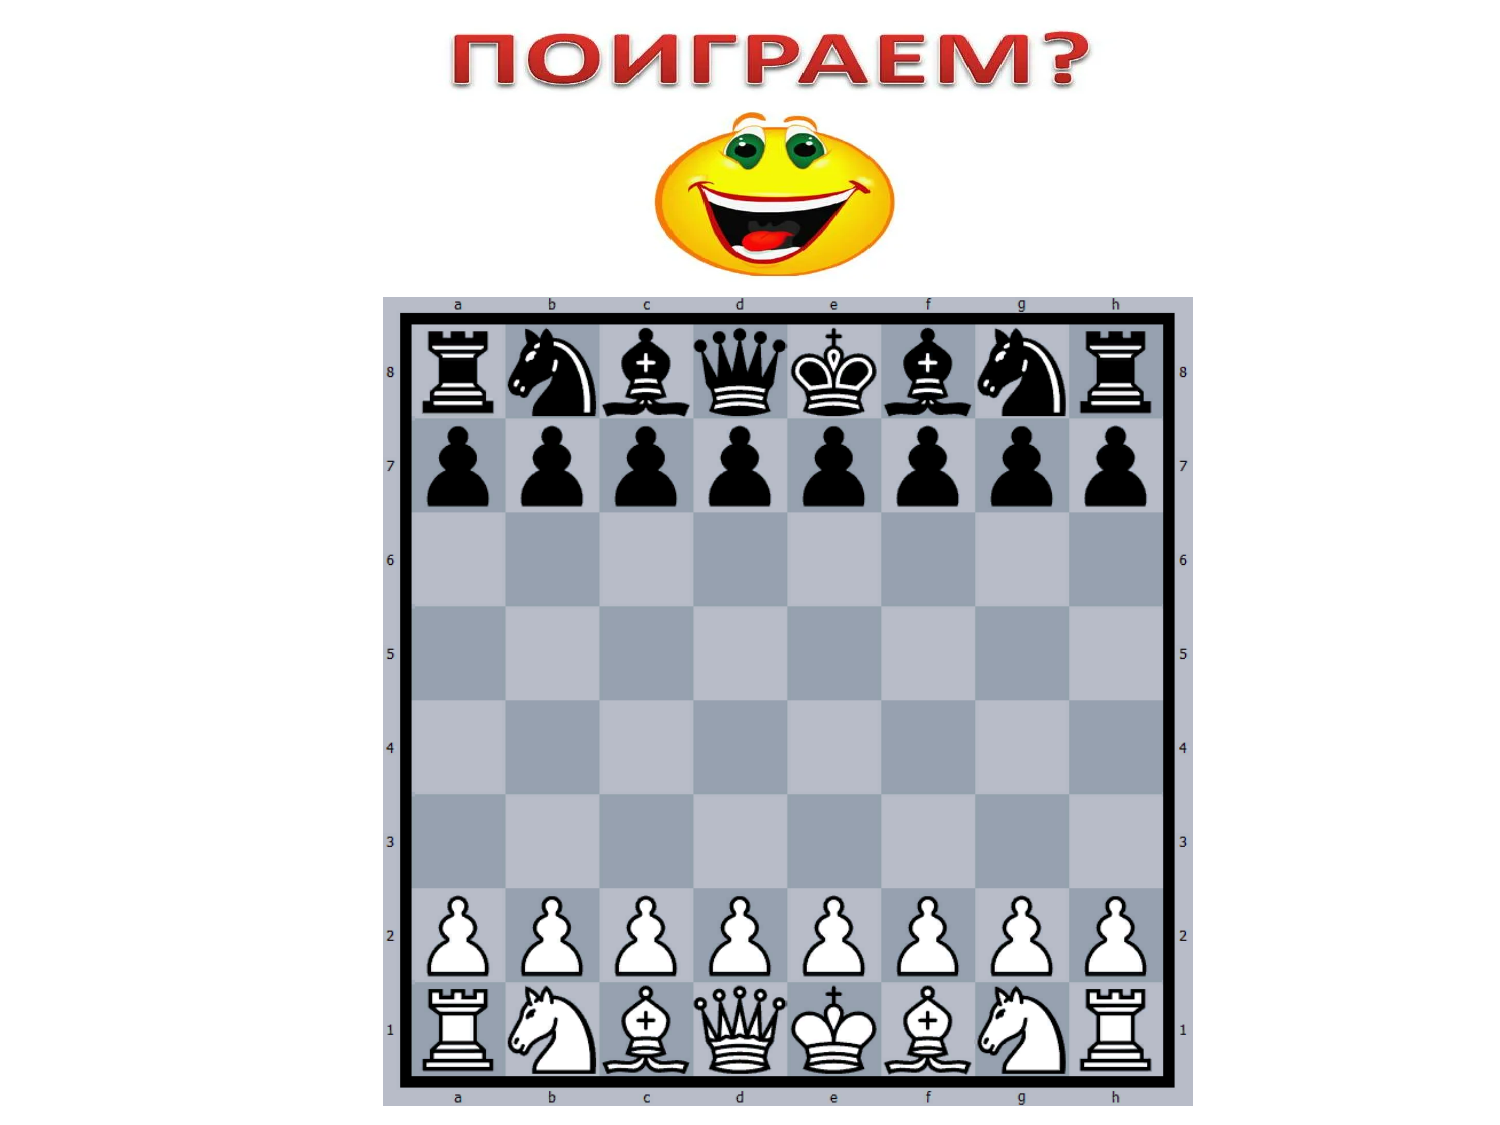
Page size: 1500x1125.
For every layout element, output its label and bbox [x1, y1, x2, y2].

picture [383, 297, 1193, 1106]
picture [276, 8, 1266, 290]
